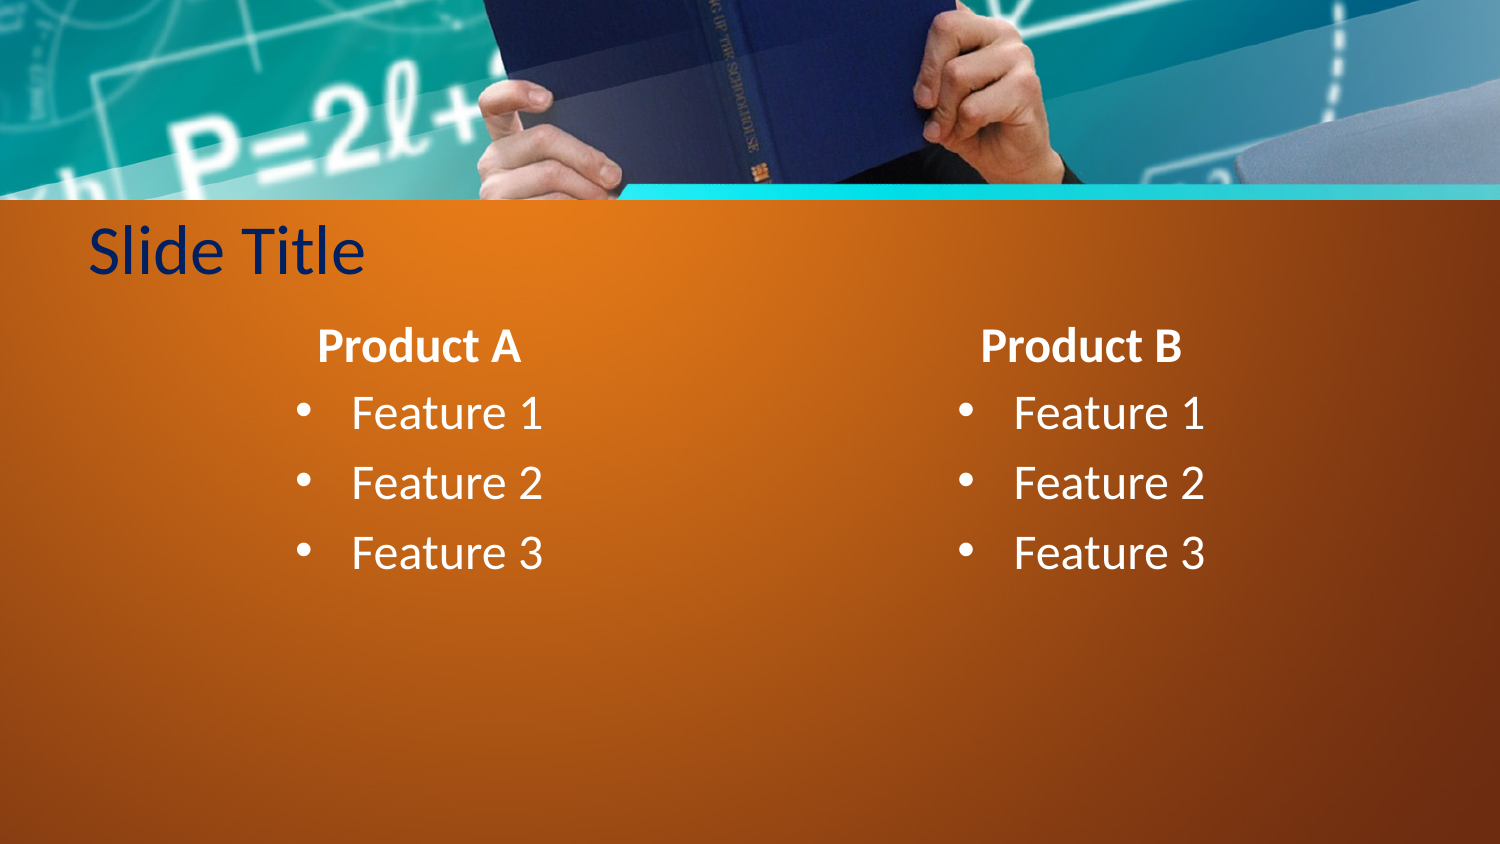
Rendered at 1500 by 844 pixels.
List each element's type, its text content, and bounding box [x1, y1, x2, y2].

title Slide Title [73, 196, 1427, 297]
list Product B [750, 301, 1413, 371]
list Feature 1 Feature 2 Feature 3 [88, 371, 750, 723]
picture [0, 0, 1500, 844]
list Feature 1 Feature 2 Feature 3 [750, 371, 1413, 723]
list Product A [88, 301, 750, 371]
